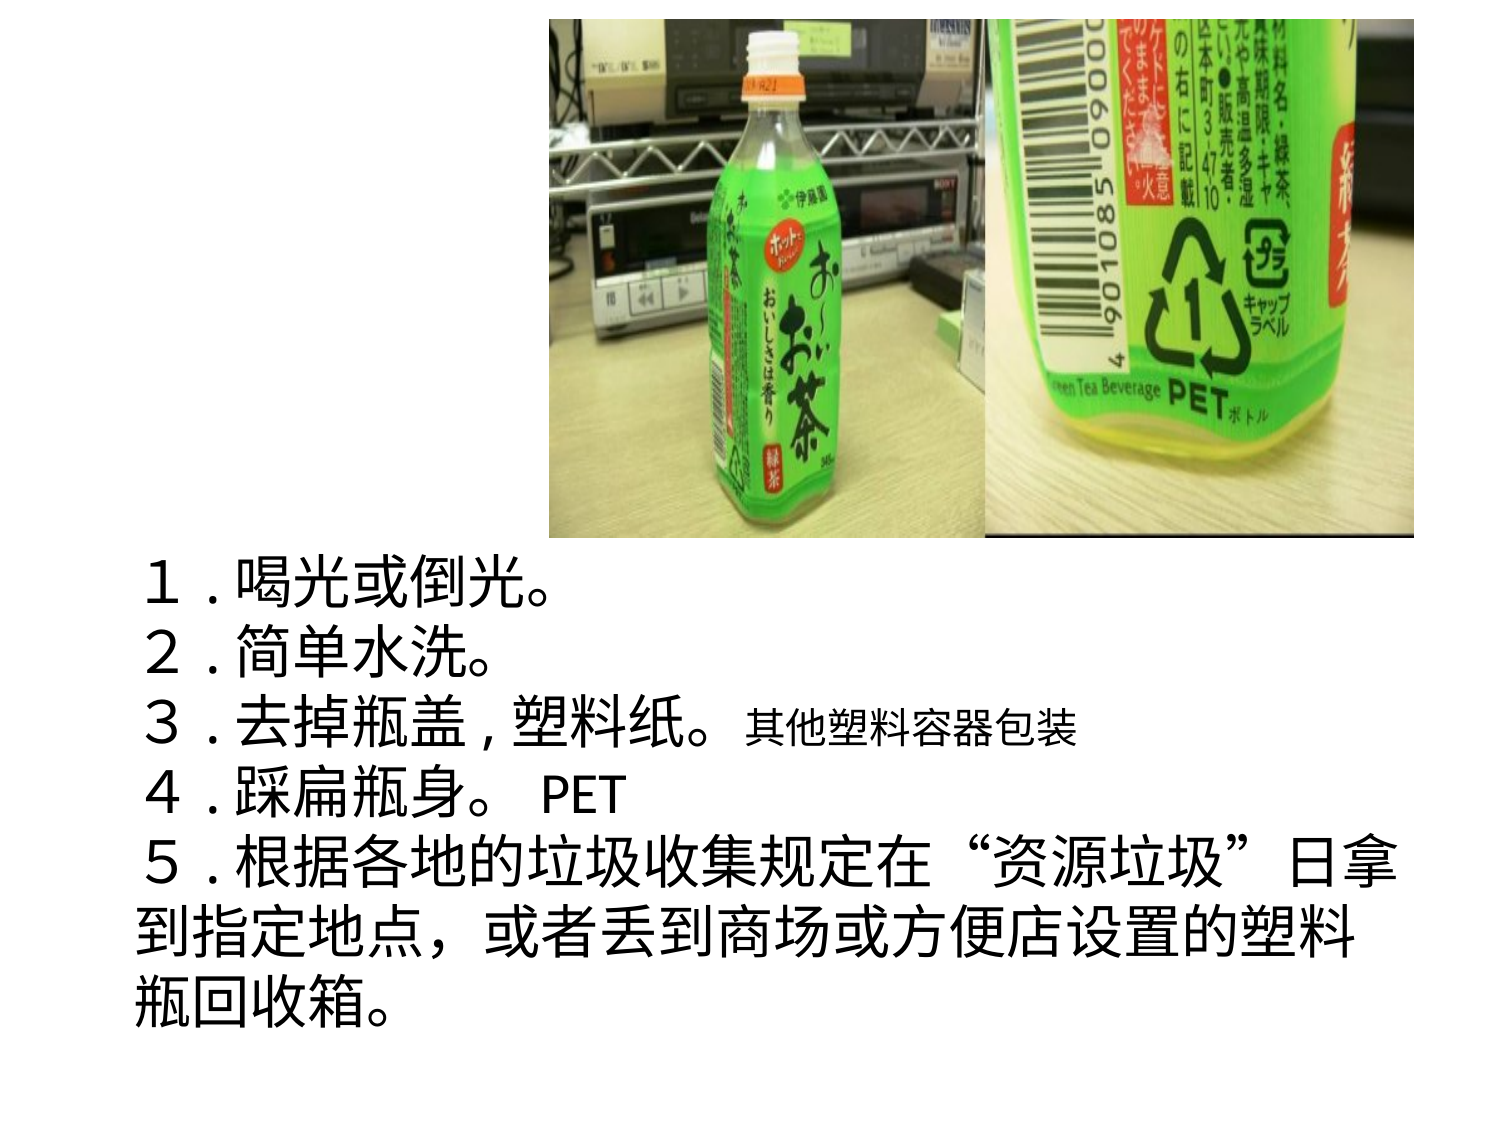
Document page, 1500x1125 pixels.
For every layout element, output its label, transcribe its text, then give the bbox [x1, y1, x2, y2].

picture [548, 19, 1415, 539]
text_box １.喝光或倒光。 ２.简单水洗。 ３.去掉瓶盖,塑料纸。其他塑料容器包装 ４.踩扁瓶身。PET ５.根据各地的垃圾收集规定在“资源垃圾”日拿到指定地点，或者丢到商场或方便店设置的塑料瓶回收箱。 [118, 538, 1417, 1043]
